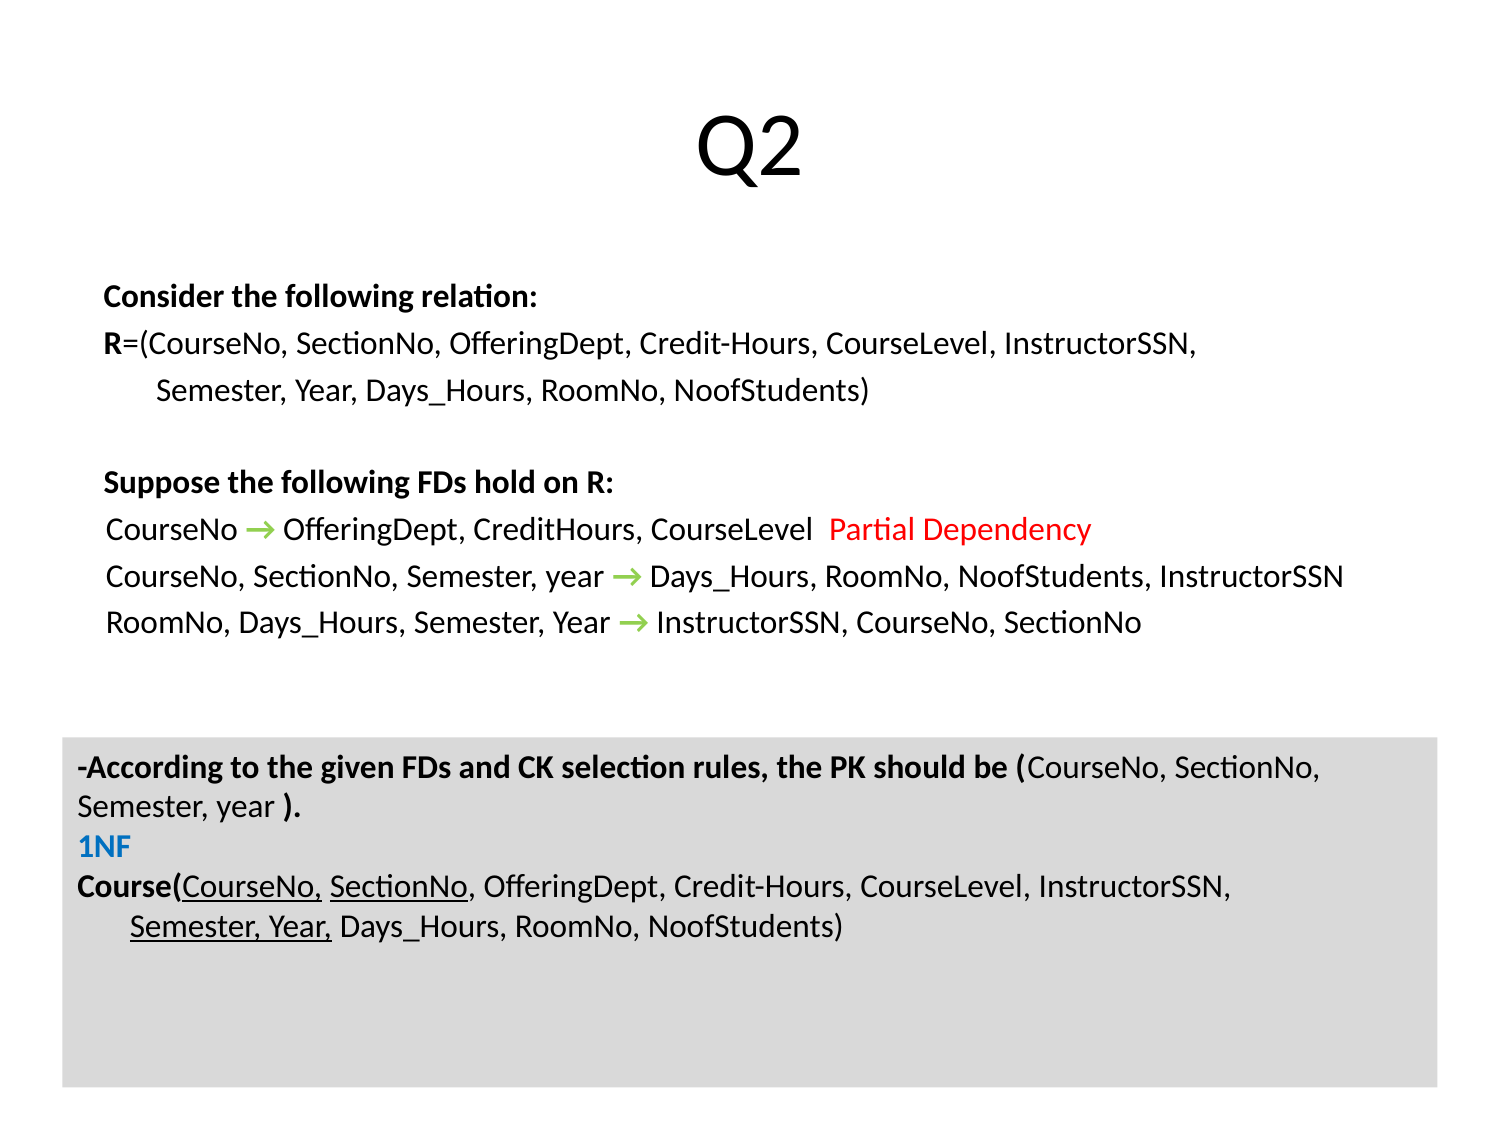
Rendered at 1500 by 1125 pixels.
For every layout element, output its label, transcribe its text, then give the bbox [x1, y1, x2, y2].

title Q2 [75, 45, 1425, 233]
list Consider the following relation: R=(CourseNo, SectionNo, OfferingDept, Credit-Hours, CourseLevel, InstructorSSN, Semester, Year, Days_Hours, RoomNo, NoofStudents) Suppose the following FDs hold on R: CourseNo → OfferingDept, CreditHours, CourseLevel Partial Dependency CourseNo, SectionNo, Semester, year → Days_Hours, RoomNo, NoofStudents, InstructorSSN RoomNo, Days_Hours, Semester, Year → InstructorSSN, CourseNo, SectionNo [88, 267, 1439, 1010]
text_box -According to the given FDs and CK selection rules, the PK should be (CourseNo, SectionNo, Semester, year ). 1NF Course(CourseNo, SectionNo, OfferingDept, Credit-Hours, CourseLevel, InstructorSSN, Semester, Year, Days_Hours, RoomNo, NoofStudents) [62, 737, 1438, 1088]
